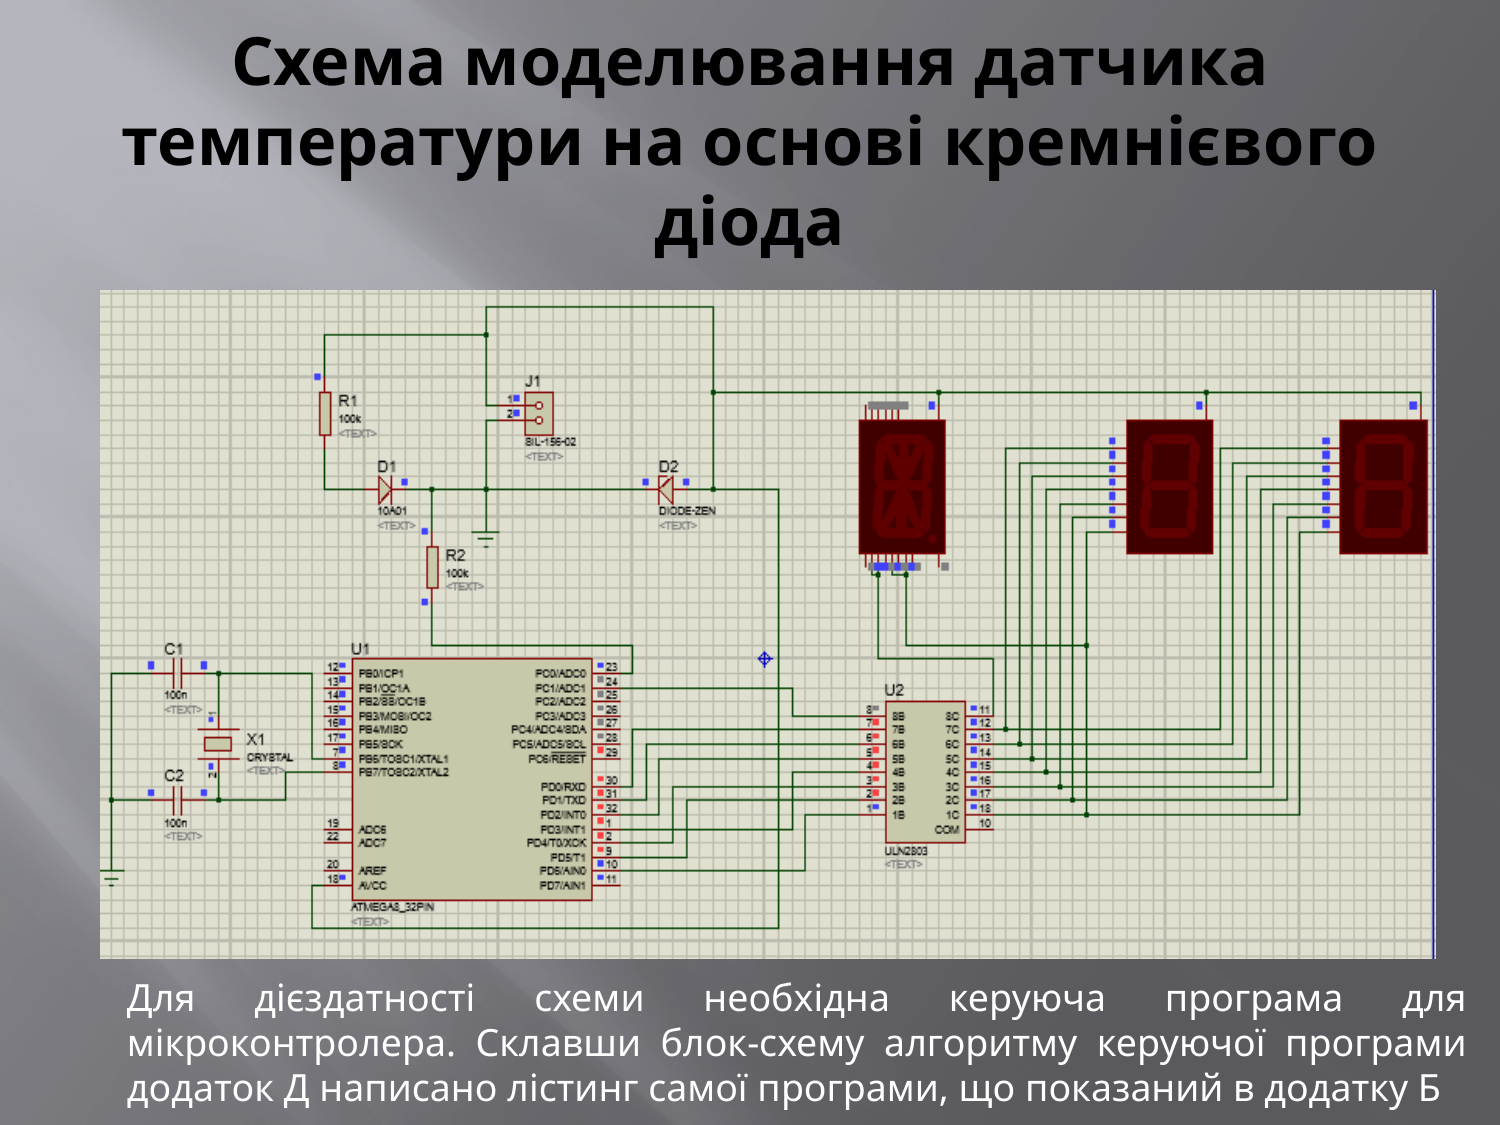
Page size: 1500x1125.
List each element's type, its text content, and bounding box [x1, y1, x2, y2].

title Схема моделювання датчика температури на основі кремнієвого діода [75, 45, 1425, 233]
text_box Для дієздатності схеми необхідна керуюча програма для мікроконтролера. Склавши блок-схему алгоритму керуючої програми додаток Д написано лістинг самої програми, що показаний в додатку Б [112, 966, 1483, 1116]
picture [100, 290, 1436, 959]
